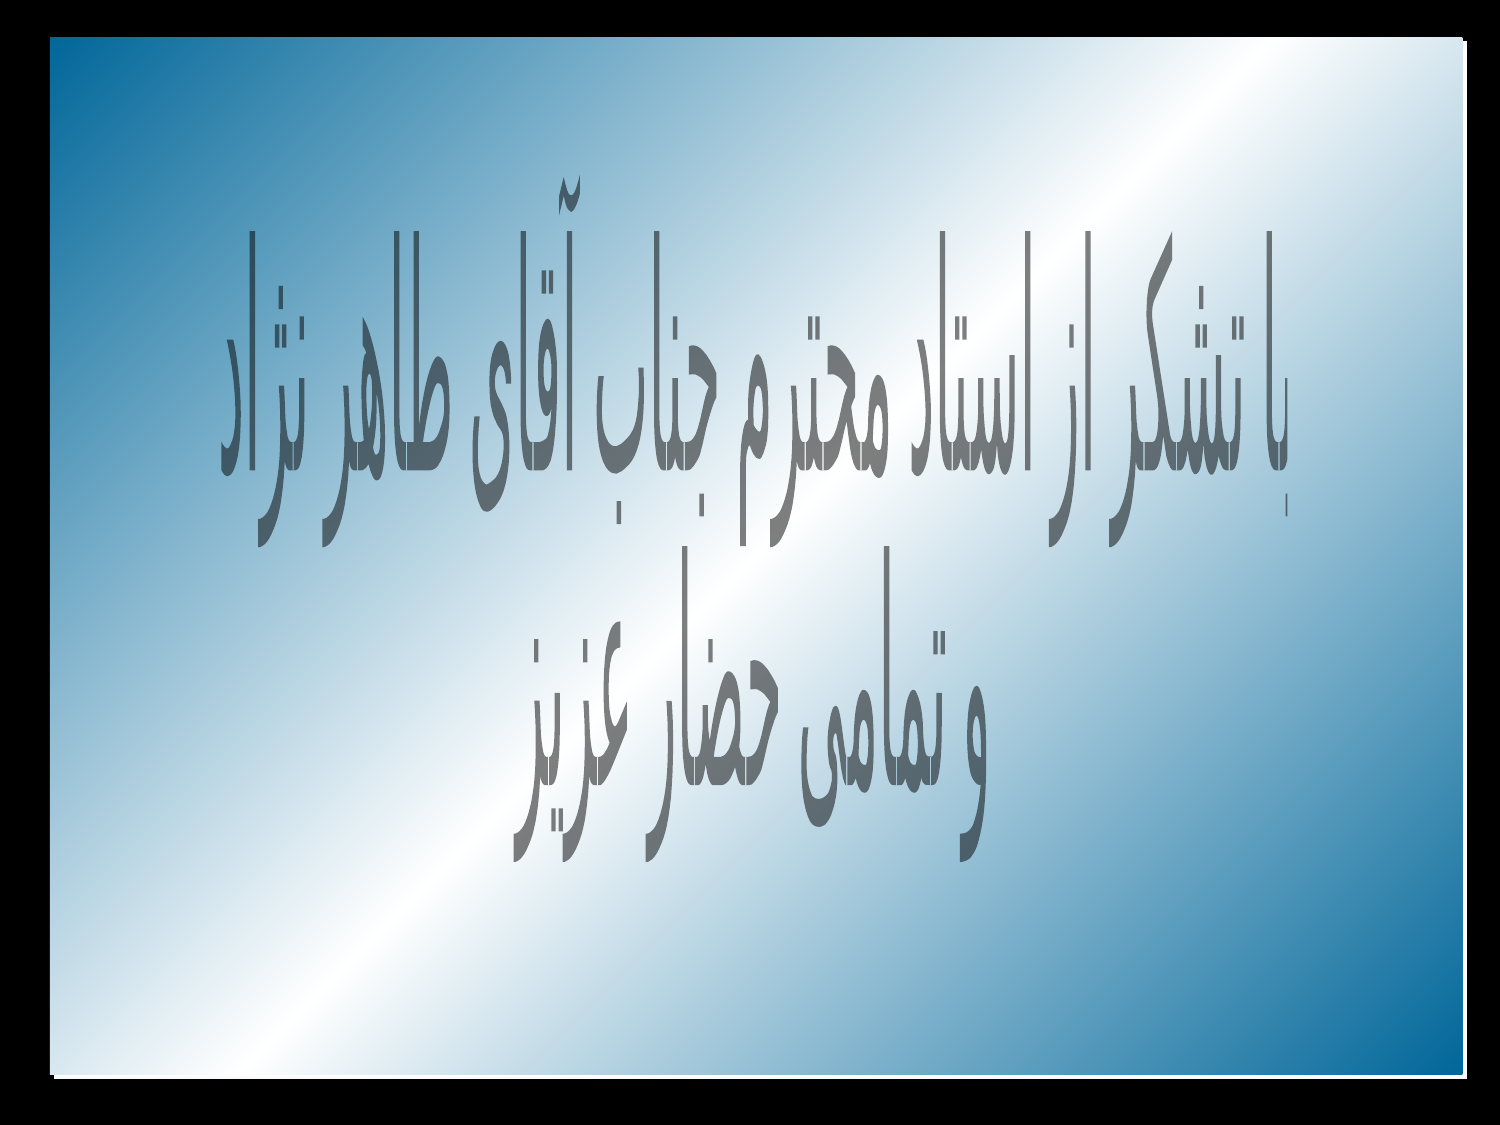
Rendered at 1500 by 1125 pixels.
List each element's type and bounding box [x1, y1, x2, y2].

text_box [49, 37, 1463, 1075]
